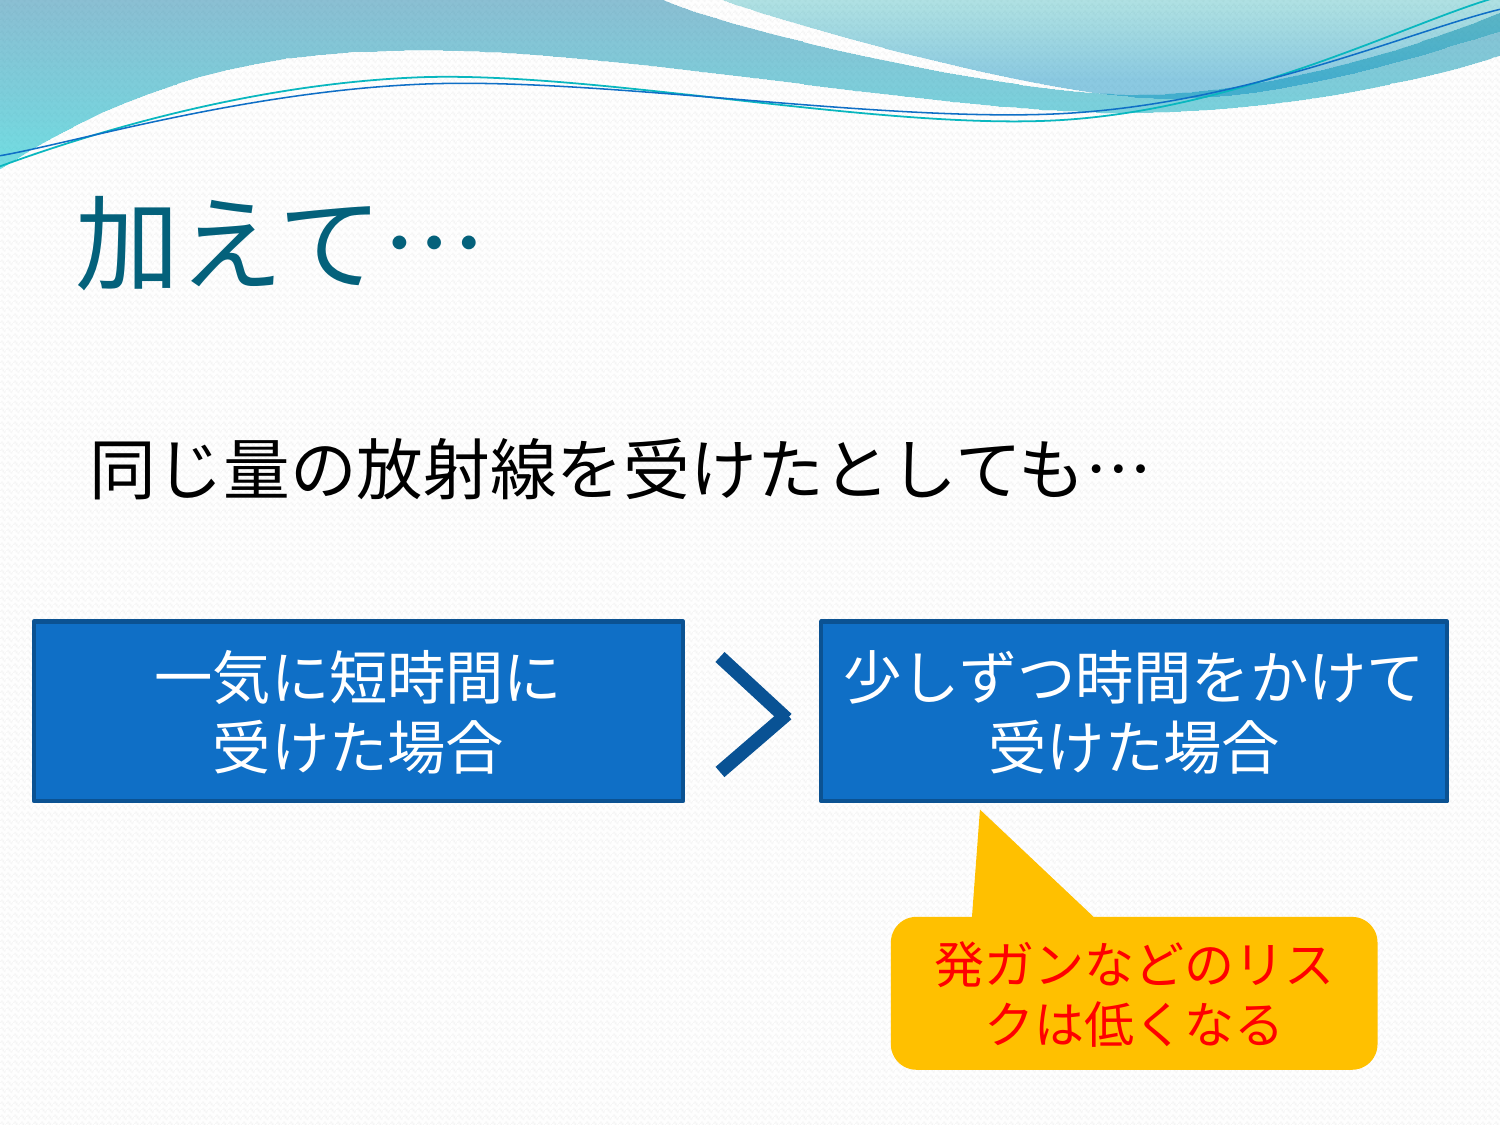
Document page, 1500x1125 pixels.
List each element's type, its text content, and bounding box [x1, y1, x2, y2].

text_box 一気に短時間に 受けた場合 [32, 619, 685, 803]
text_box 発ガンなどのリスクは低くなる [888, 807, 1380, 1072]
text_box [719, 656, 788, 773]
text_box 少しずつ時間をかけて受けた場合 [819, 619, 1449, 803]
list 同じ量の放射線を受けたとしても… [75, 317, 1425, 1038]
title 加えて… [75, 115, 1425, 303]
